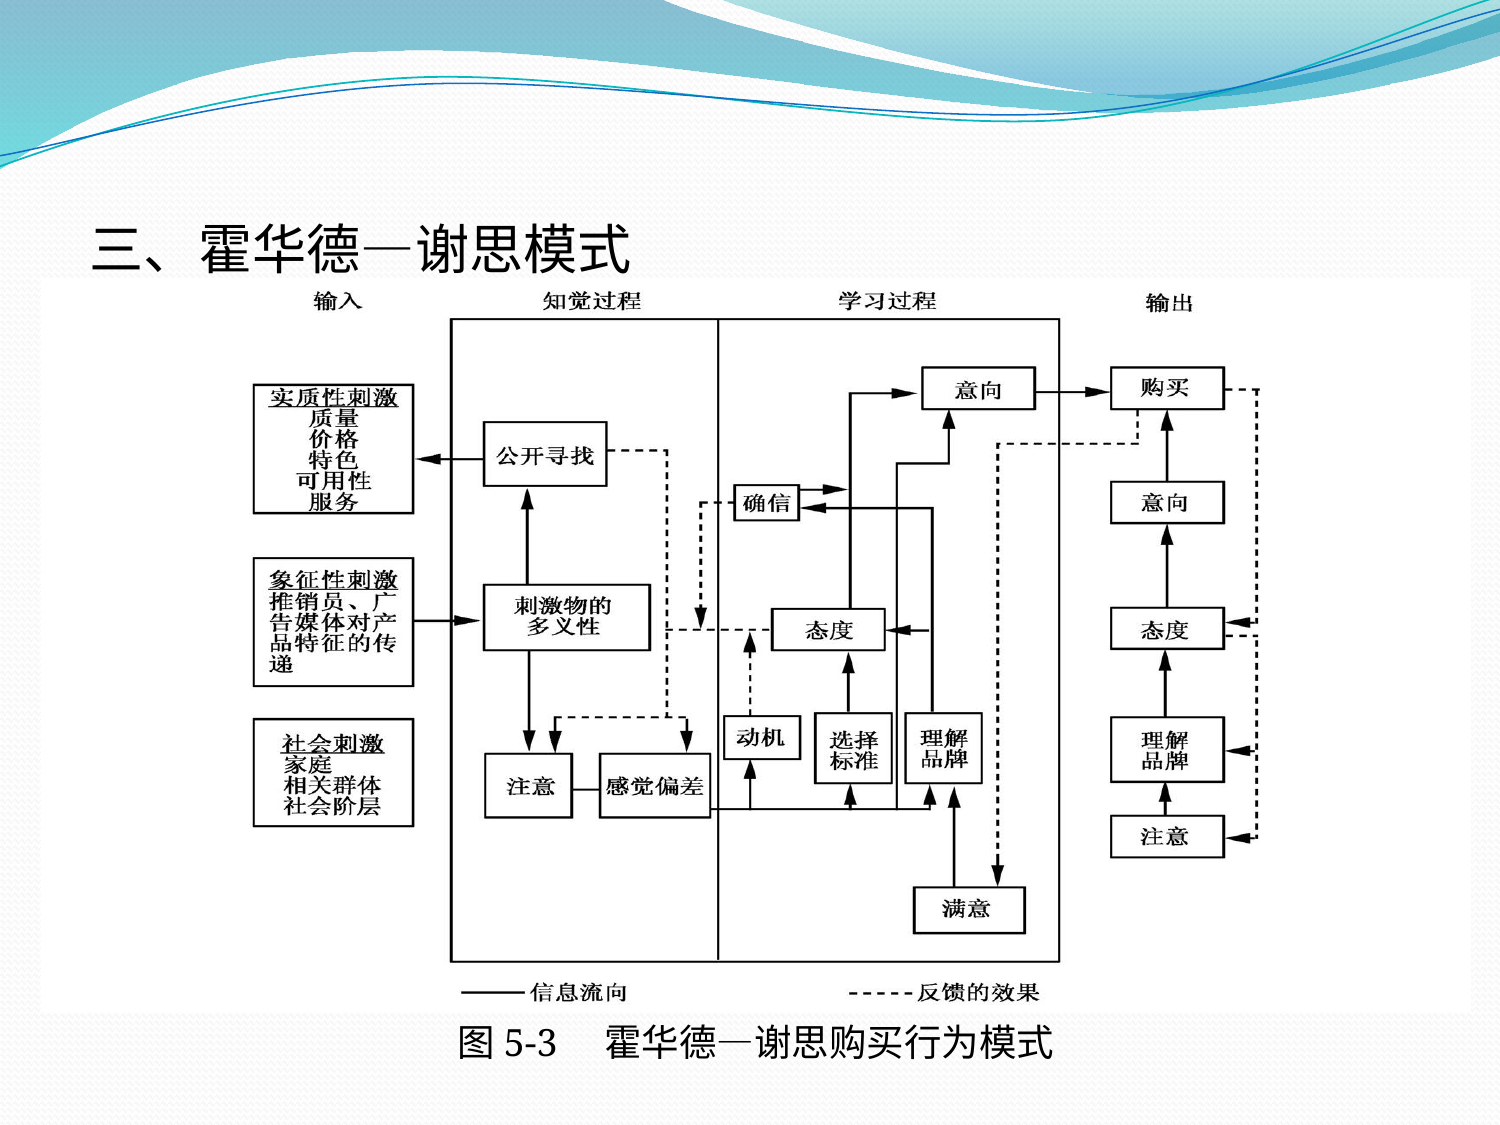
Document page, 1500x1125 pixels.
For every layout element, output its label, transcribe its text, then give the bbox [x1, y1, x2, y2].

text_box 图5-3 霍华德—谢思购买行为模式 [442, 1024, 1069, 1072]
picture [41, 278, 1471, 1012]
list 三、霍华德—谢思模式 [75, 208, 1425, 278]
